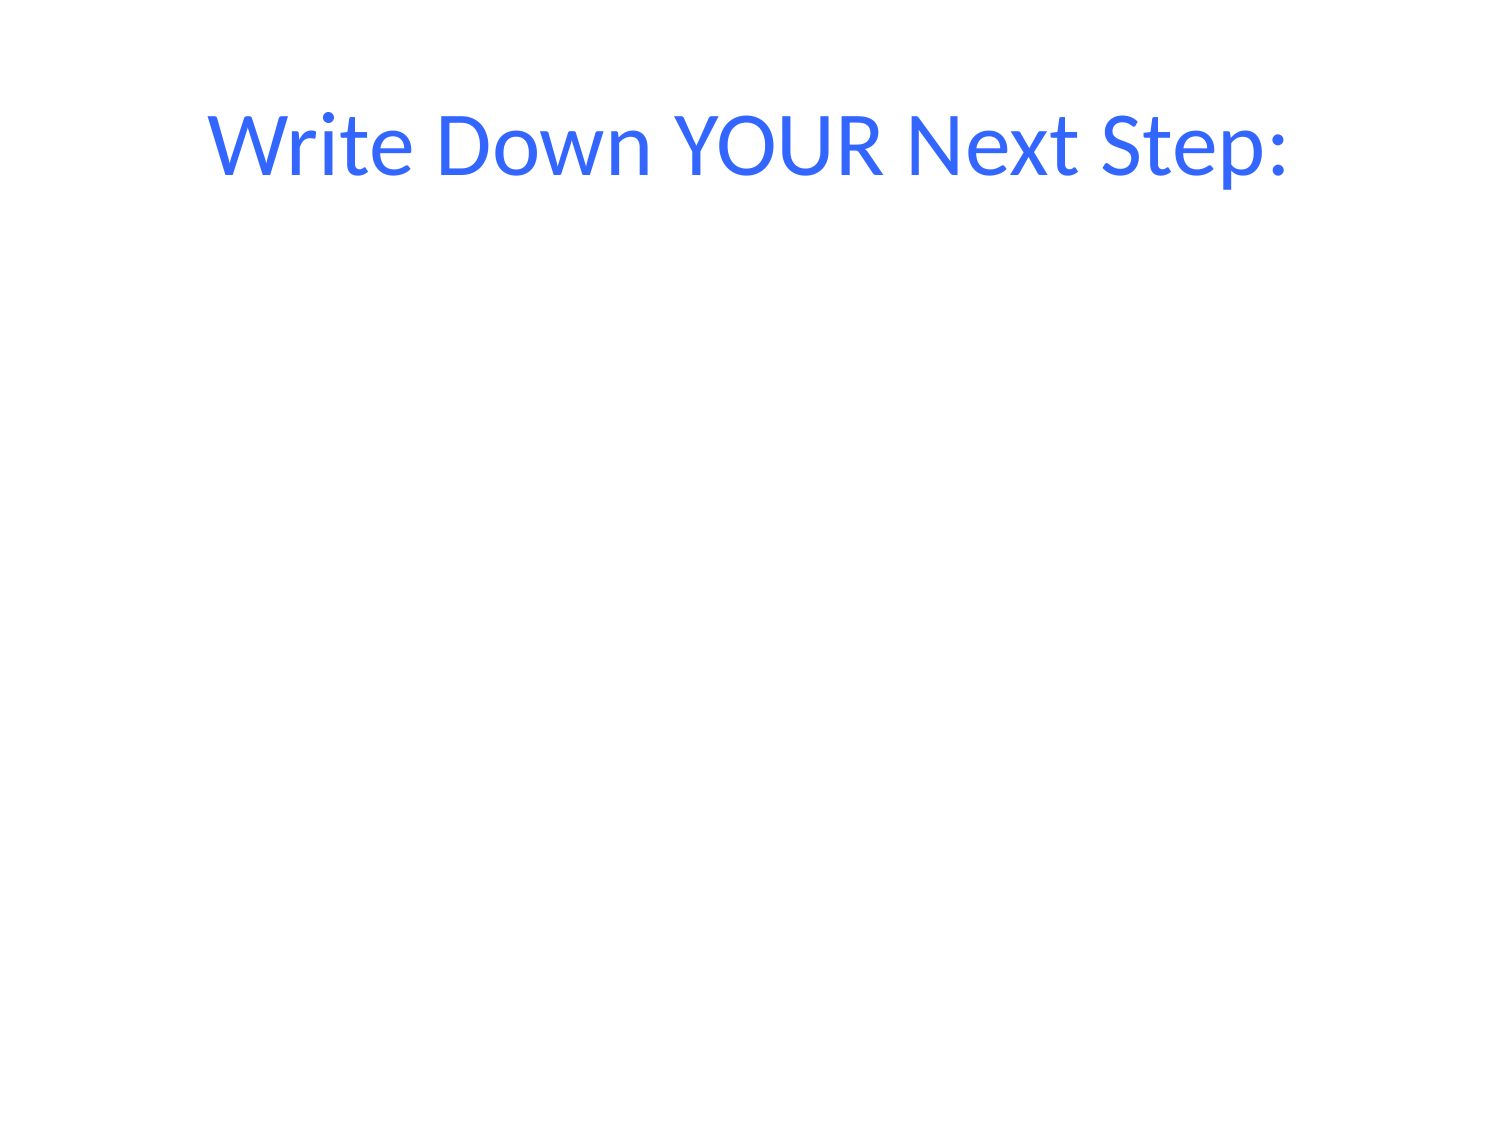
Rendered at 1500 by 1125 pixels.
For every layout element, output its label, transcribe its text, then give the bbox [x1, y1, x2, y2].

title Write Down YOUR Next Step: [75, 45, 1425, 233]
